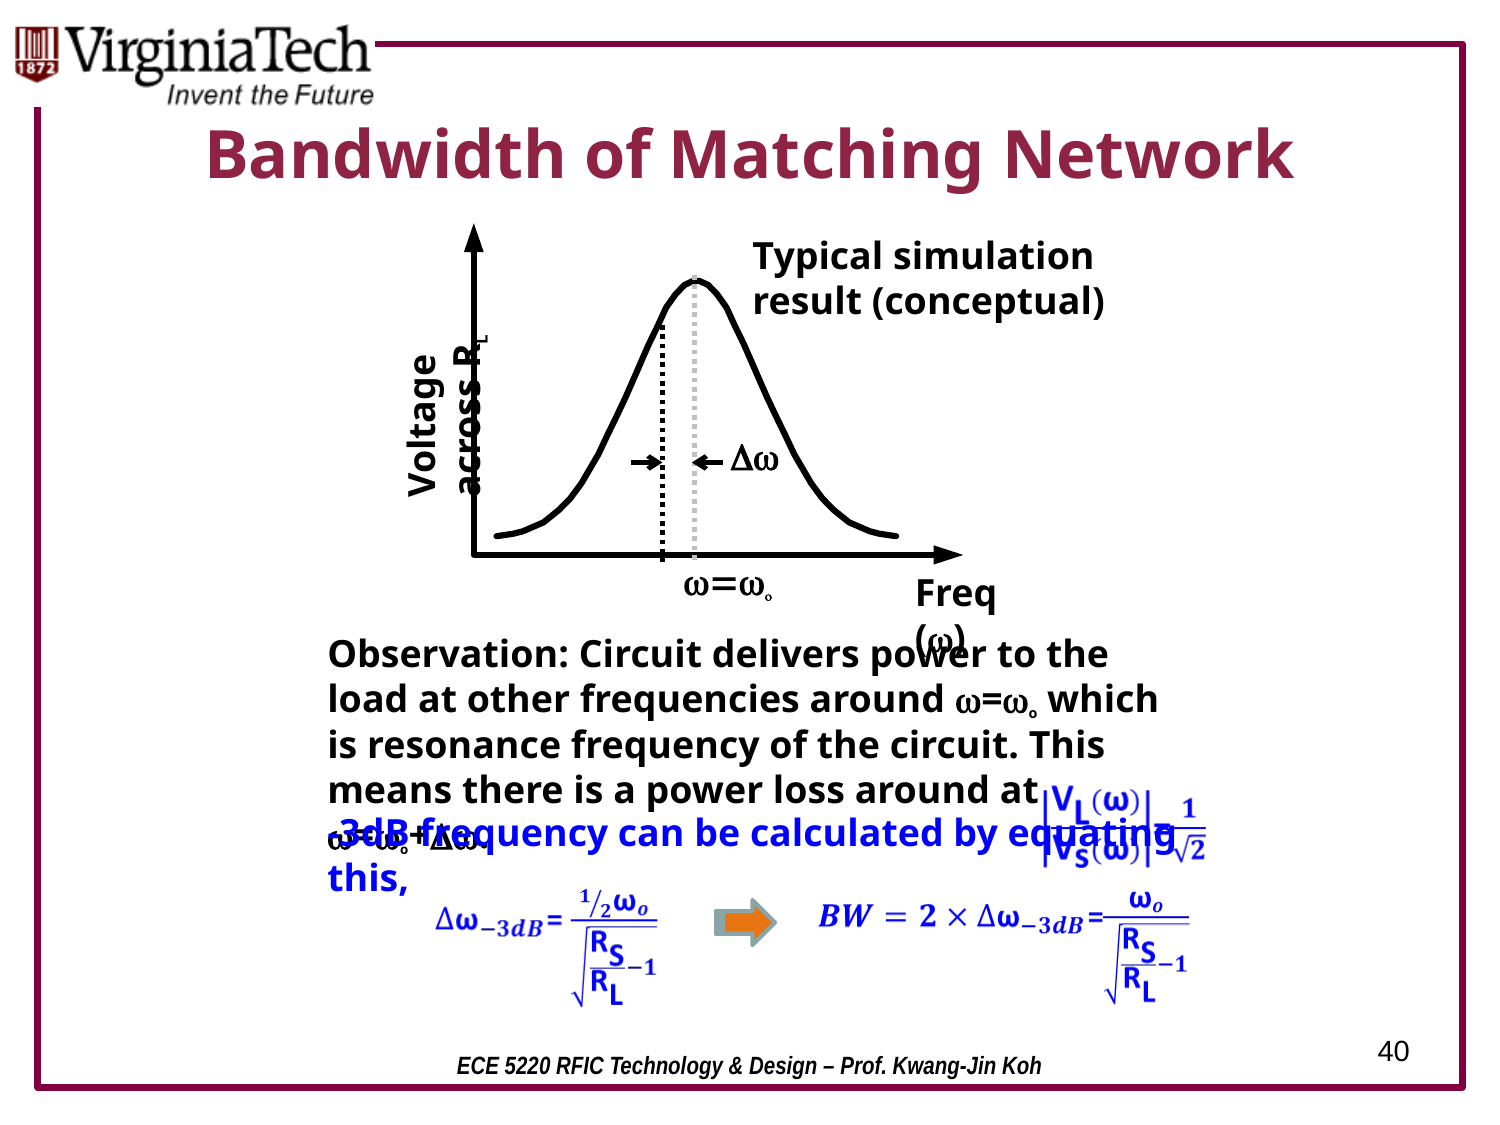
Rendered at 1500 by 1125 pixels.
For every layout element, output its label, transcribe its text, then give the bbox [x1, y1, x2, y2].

text_box [420, 875, 794, 1015]
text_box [449, 199, 988, 579]
text_box [714, 898, 778, 947]
text_box Observation: Circuit delivers power to the load at other frequencies around w=wo which is resonance frequency of the circuit. This means there is a power loss around at w=wo+Dw. [312, 622, 1213, 801]
text_box Freq (w) [899, 561, 1063, 622]
picture [15, 24, 375, 107]
text_box [802, 879, 1325, 1059]
title Bandwidth of Matching Network [75, 104, 1425, 213]
slide_number 40 [1074, 1024, 1425, 1103]
text_box Typical simulation result (conceptual) [992, 224, 1213, 330]
text_box w=wo [668, 588, 800, 611]
text_box -3dB frequency can be calculated by equating this, [312, 801, 1213, 907]
text_box [1024, 774, 1250, 876]
text_box Voltage across RL [390, 225, 444, 513]
